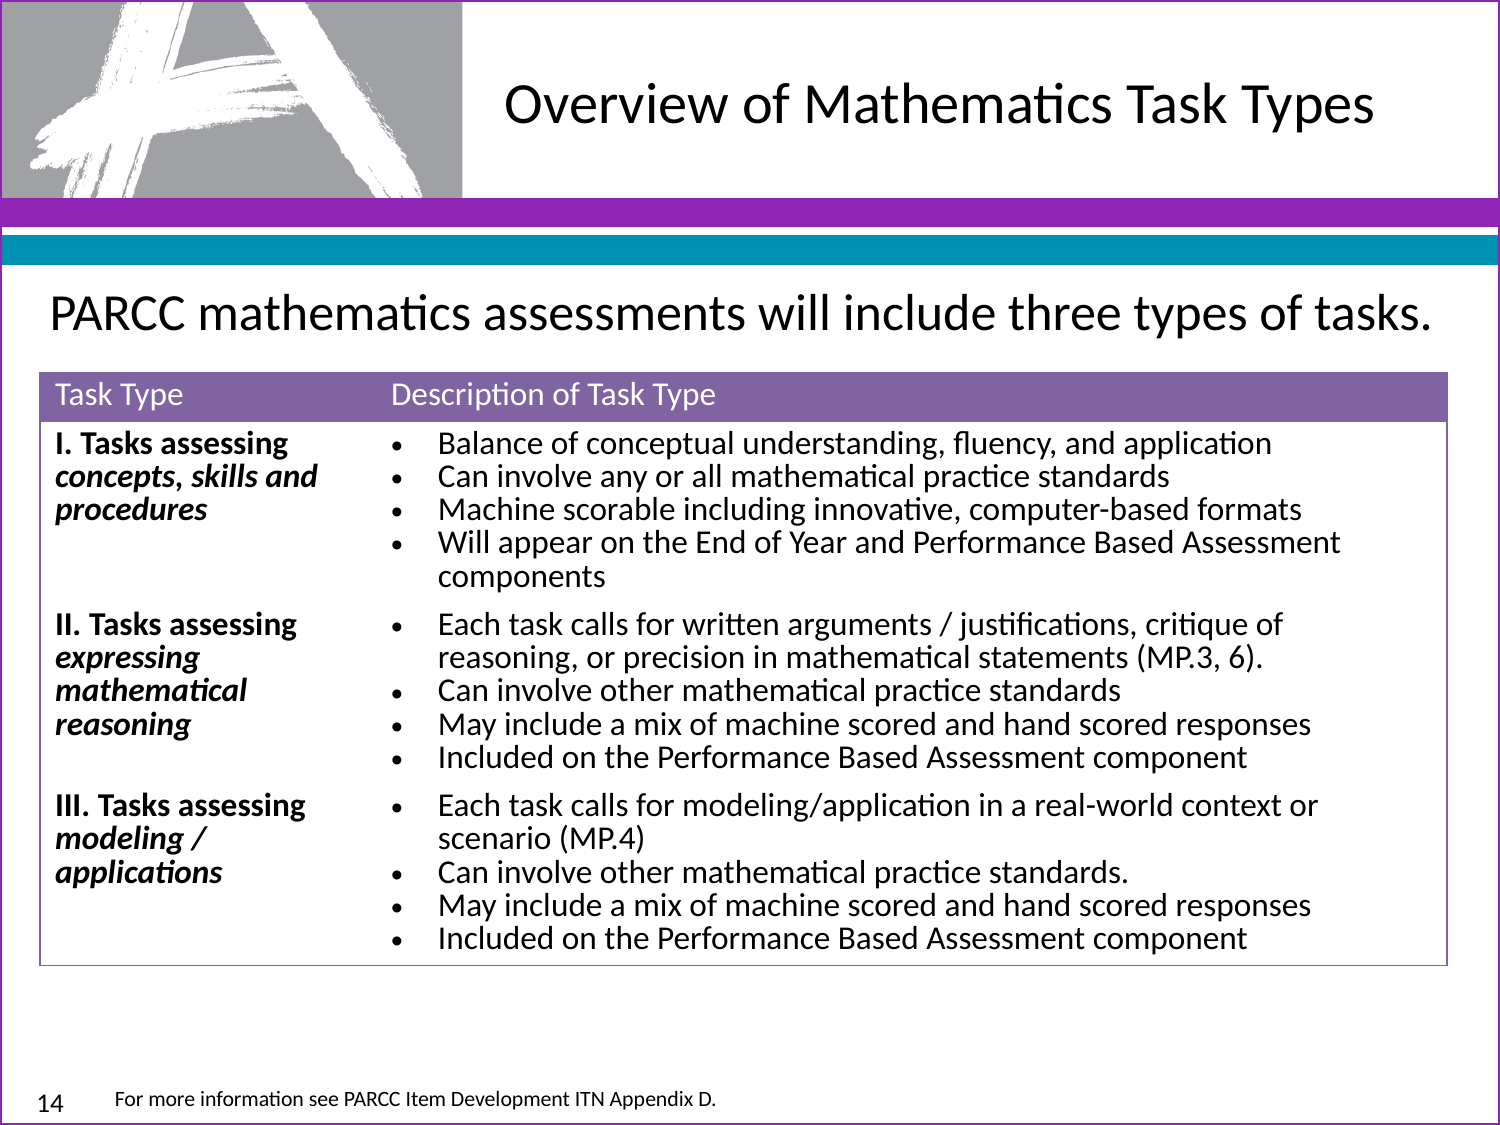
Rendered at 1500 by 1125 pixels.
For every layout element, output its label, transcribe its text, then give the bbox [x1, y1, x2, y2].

table_header Description of Task Type [376, 374, 1446, 422]
table_cell III. Tasks assessing modeling / applications [41, 784, 376, 965]
picture [2, 2, 462, 198]
title Overview of Mathematics Task Types [462, 0, 1500, 200]
text_box For more information see PARCC Item Development ITN Appendix D. [99, 1077, 1447, 1119]
table_cell I. Tasks assessing concepts, skills and procedures [41, 422, 376, 603]
table_header Task Type [41, 374, 376, 422]
slide_number 14 [0, 1077, 100, 1125]
table_cell Each task calls for modeling/application in a real-world context or scenario (MP.4) Can involve other mathematical practice standards. May include a mix of machine scored and hand scored responses Included on the Performance Based Assessment component [376, 784, 1446, 965]
list PARCC mathematics assessments will include three types of tasks. [23, 265, 1480, 891]
table_cell Each task calls for written arguments / justifications, critique of reasoning, or precision in mathematical statements (MP.3, 6). Can involve other mathematical practice standards May include a mix of machine scored and hand scored responses Included on the Performance Based Assessment component [376, 603, 1446, 784]
table_cell II. Tasks assessing expressing mathematical reasoning [41, 603, 376, 784]
table_cell Balance of conceptual understanding, fluency, and application Can involve any or all mathematical practice standards Machine scorable including innovative, computer-based formats Will appear on the End of Year and Performance Based Assessment components [376, 422, 1446, 603]
